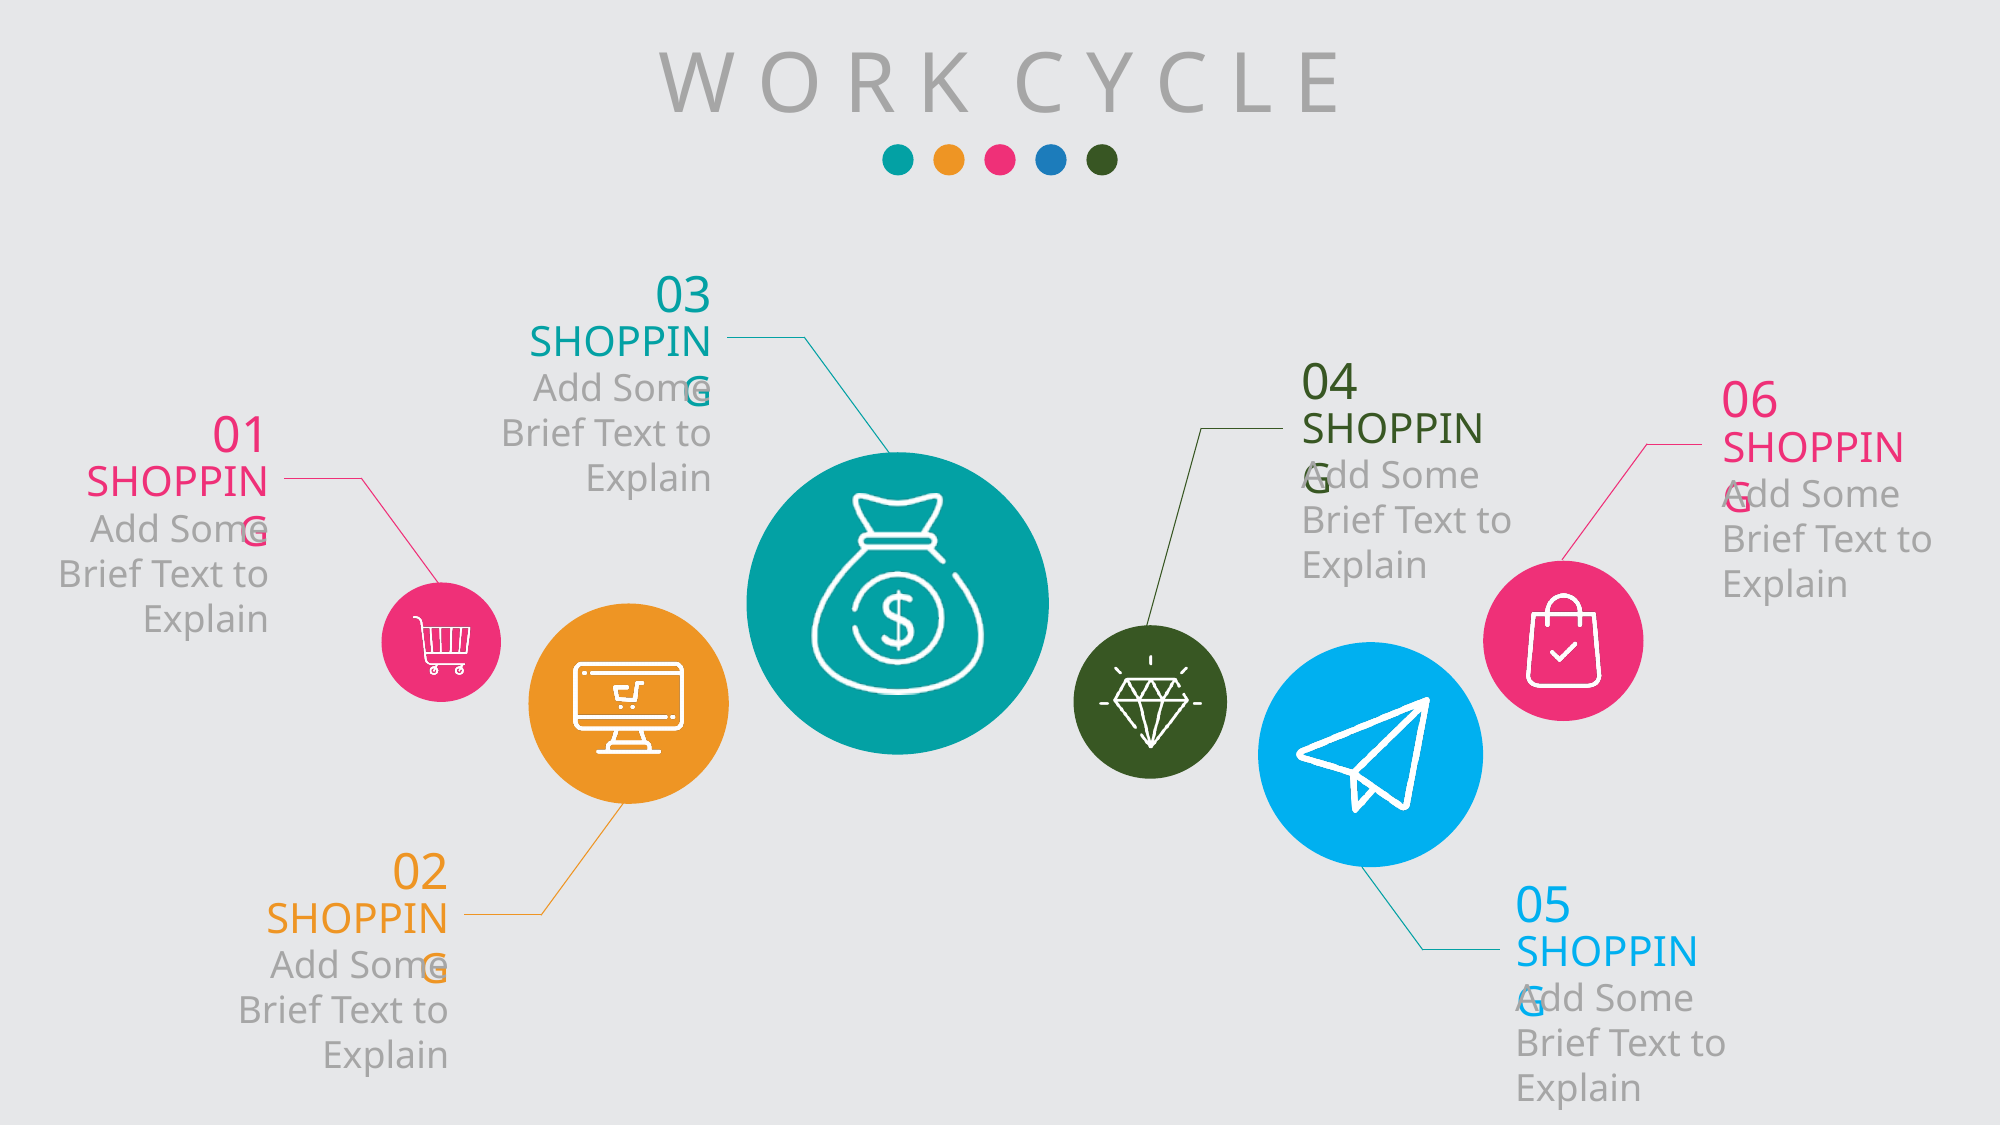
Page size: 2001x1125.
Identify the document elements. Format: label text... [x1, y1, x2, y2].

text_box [10, 395, 285, 740]
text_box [1286, 342, 1560, 551]
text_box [1500, 865, 1774, 1074]
picture [1099, 650, 1202, 753]
text_box W O R K C Y C L E [402, 21, 1597, 137]
picture [1297, 698, 1429, 812]
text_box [1706, 360, 1981, 569]
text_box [285, 477, 447, 594]
picture [1516, 593, 1611, 688]
picture [573, 652, 684, 763]
text_box [380, 581, 502, 703]
text_box [527, 602, 730, 805]
picture [797, 493, 999, 695]
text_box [1562, 443, 1703, 560]
text_box [1072, 624, 1229, 780]
text_box [1257, 641, 1485, 868]
text_box [745, 451, 1050, 756]
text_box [882, 144, 1118, 176]
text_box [463, 799, 627, 916]
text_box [1361, 867, 1500, 951]
picture [412, 616, 471, 675]
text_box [190, 832, 464, 1041]
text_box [1142, 428, 1284, 641]
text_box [728, 336, 890, 453]
text_box [1482, 559, 1645, 723]
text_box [453, 254, 728, 463]
